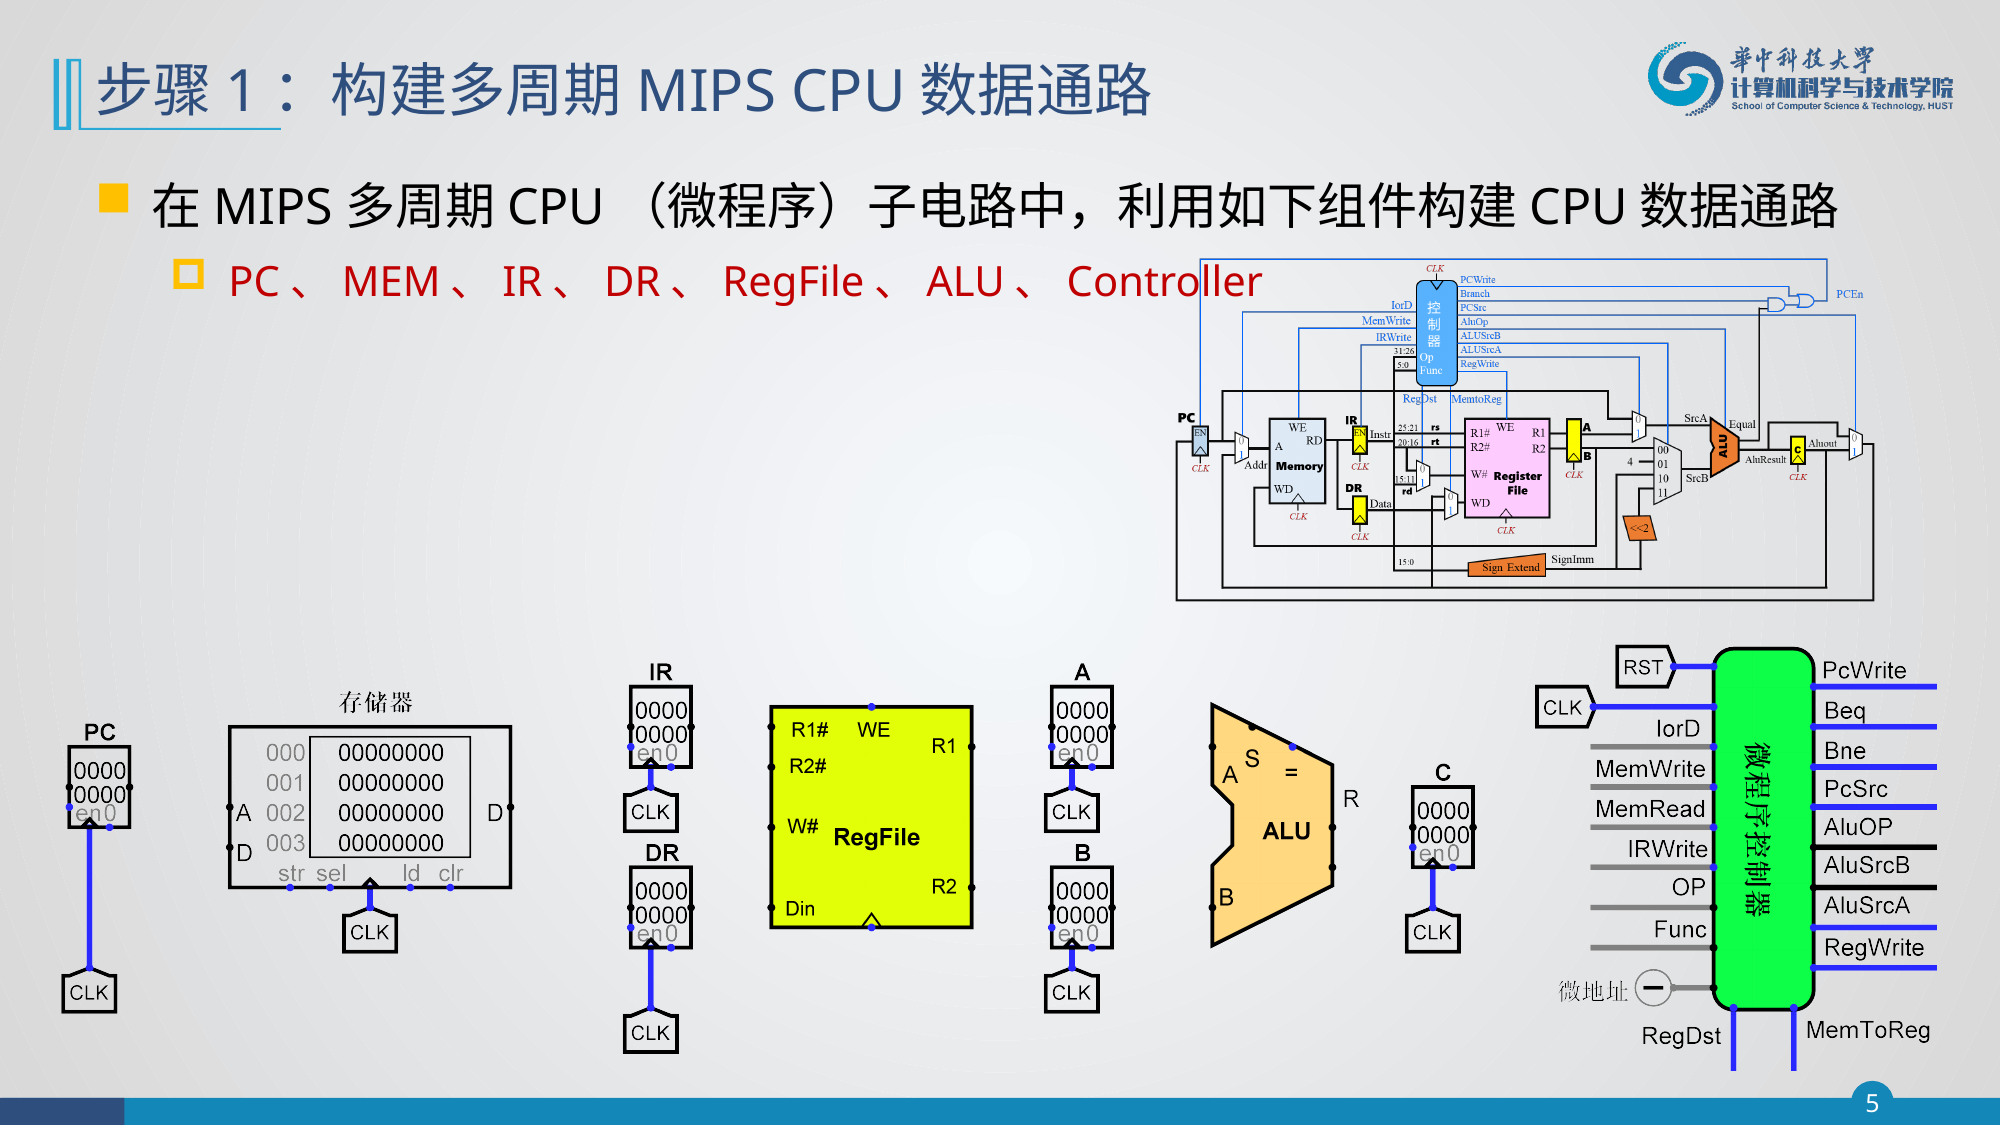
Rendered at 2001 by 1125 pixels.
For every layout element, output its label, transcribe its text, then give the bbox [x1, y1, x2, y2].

title 步骤1：构建多周期MIPS CPU数据通路 [80, 42, 1805, 144]
picture [1805, 42, 1953, 116]
picture [0, 625, 1950, 1080]
text_box 在MIPS多周期CPU（微程序）子电路中，利用如下组件构建CPU数据通路 PC、MEM、IR、DR、RegFile、ALU、Controller [80, 154, 1967, 1080]
picture [1169, 258, 1875, 603]
